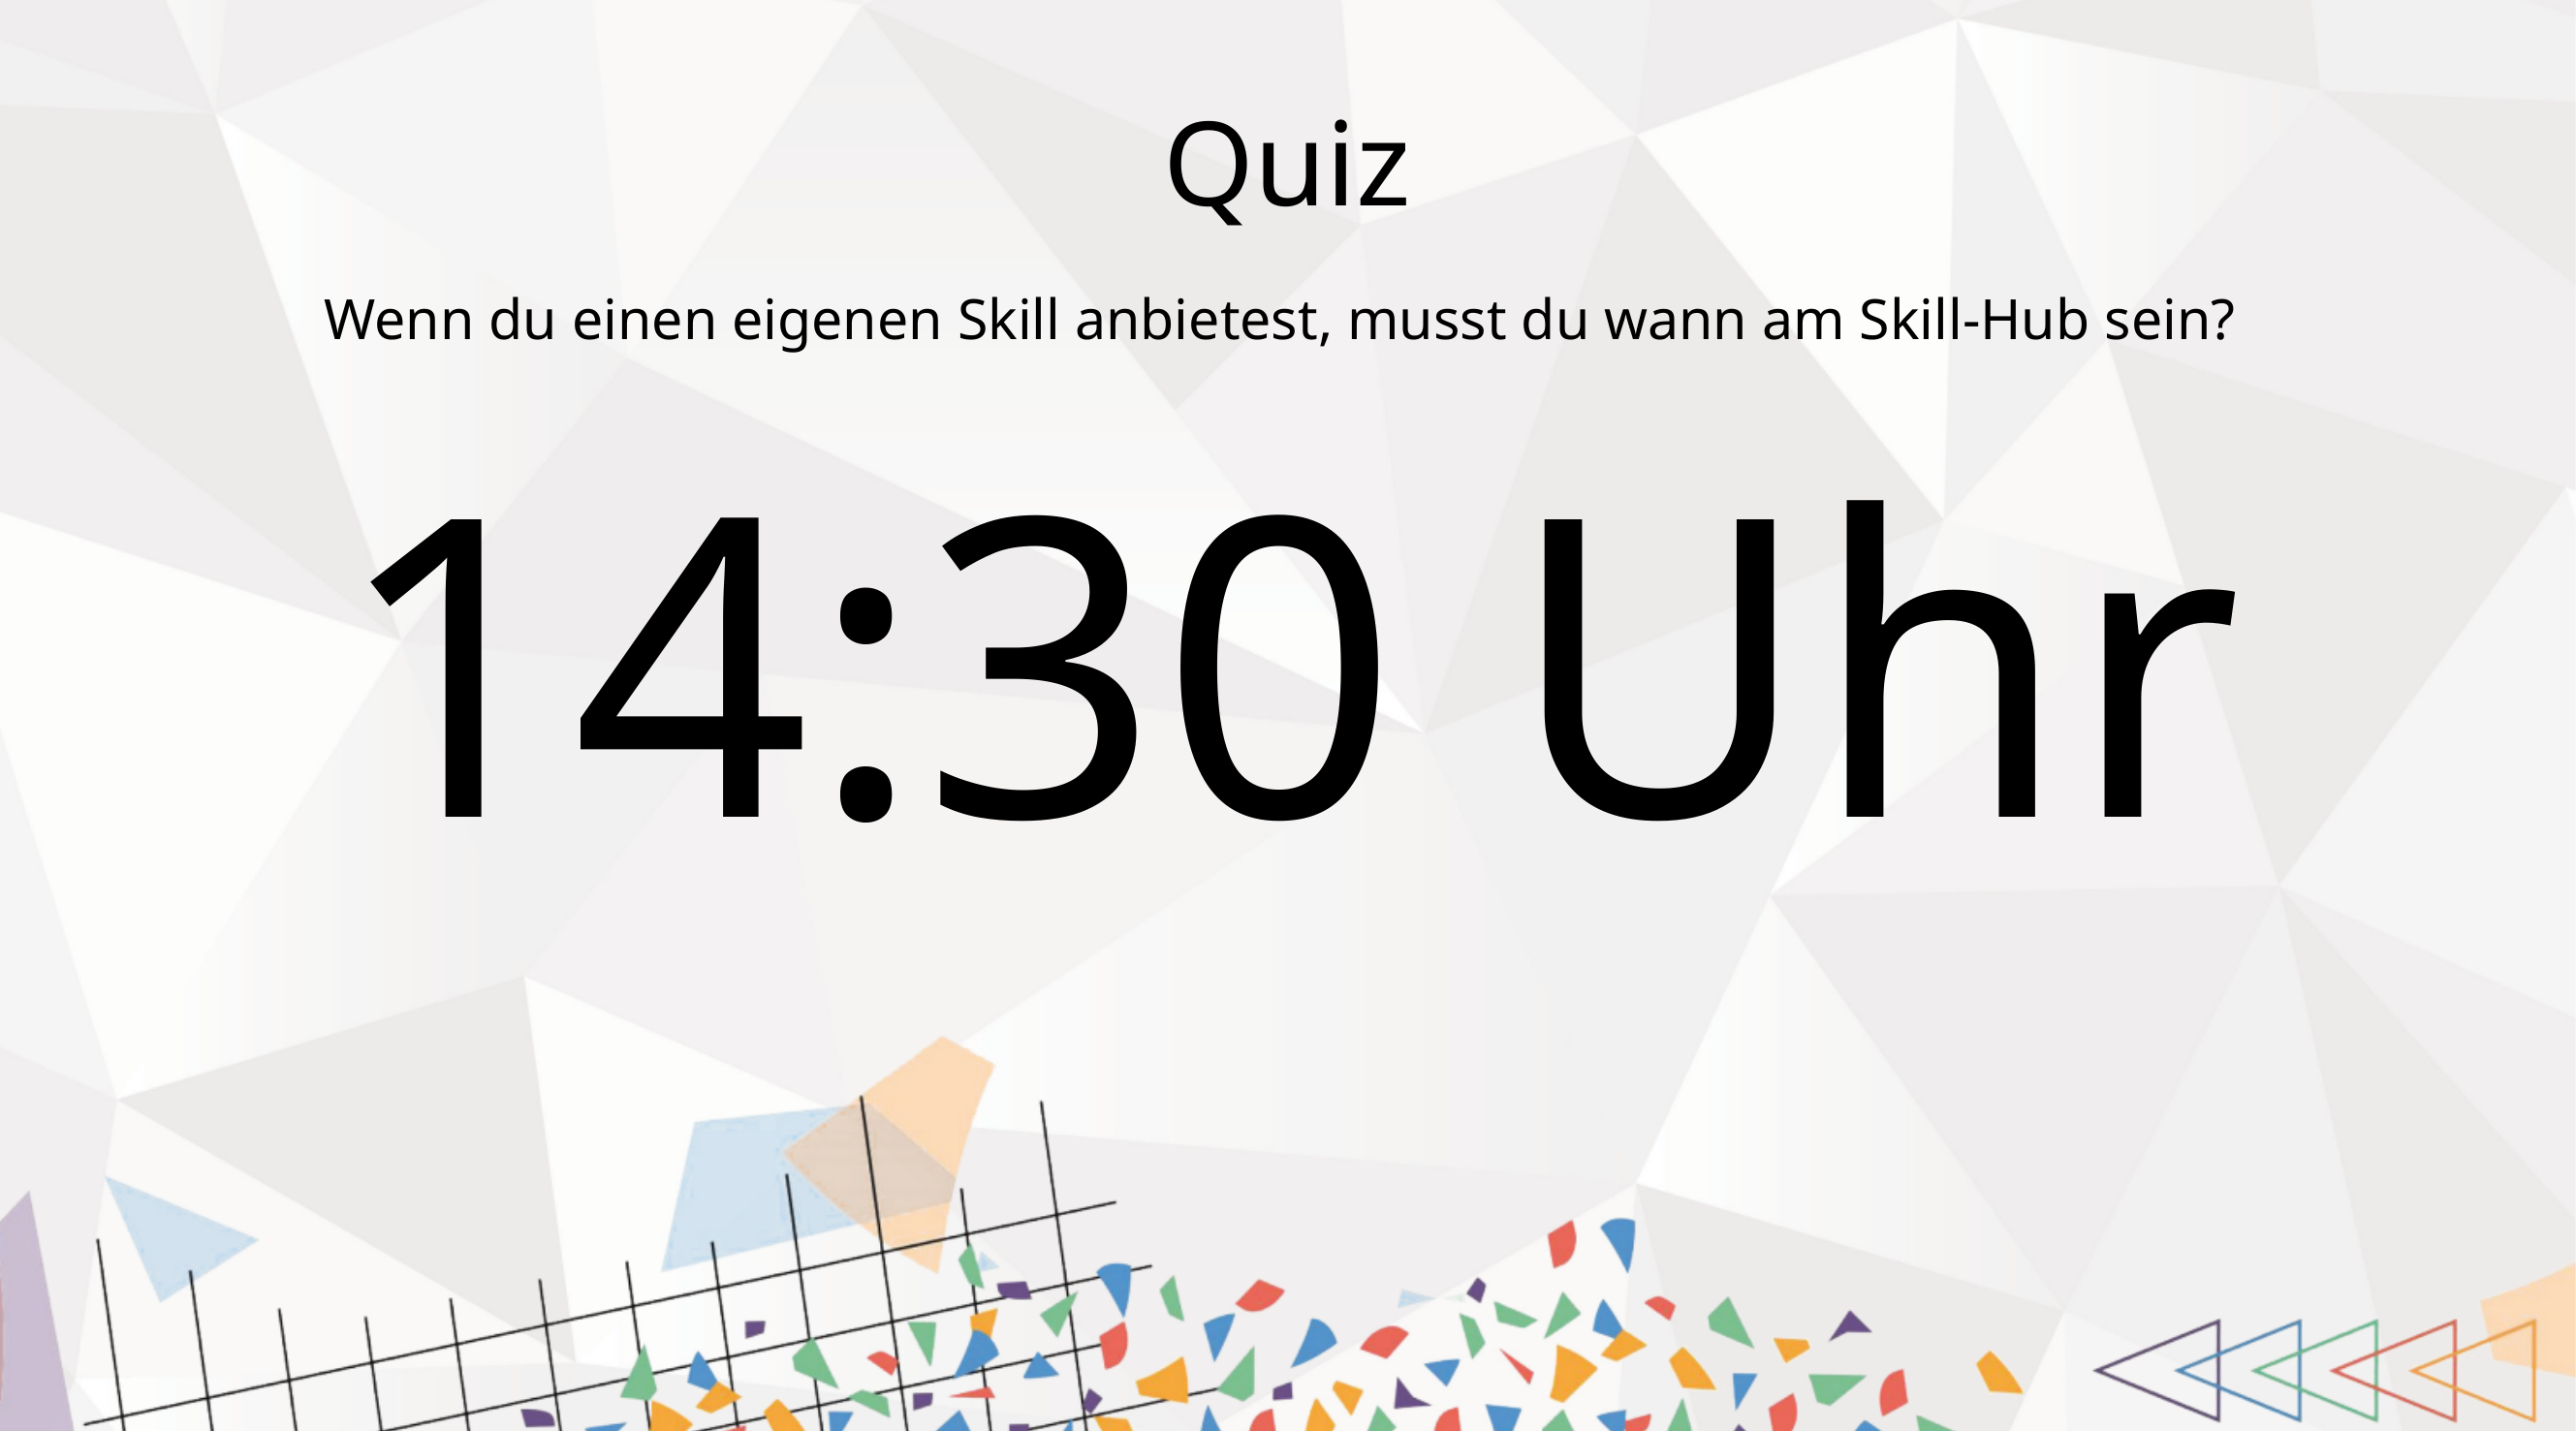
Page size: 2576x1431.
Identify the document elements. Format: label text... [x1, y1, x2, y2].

list Wenn du einen eigenen Skill anbietest, musst du wann am Skill-Hub sein? 14:30 Uhr [176, 284, 2399, 1289]
title Quiz [176, 76, 2399, 260]
